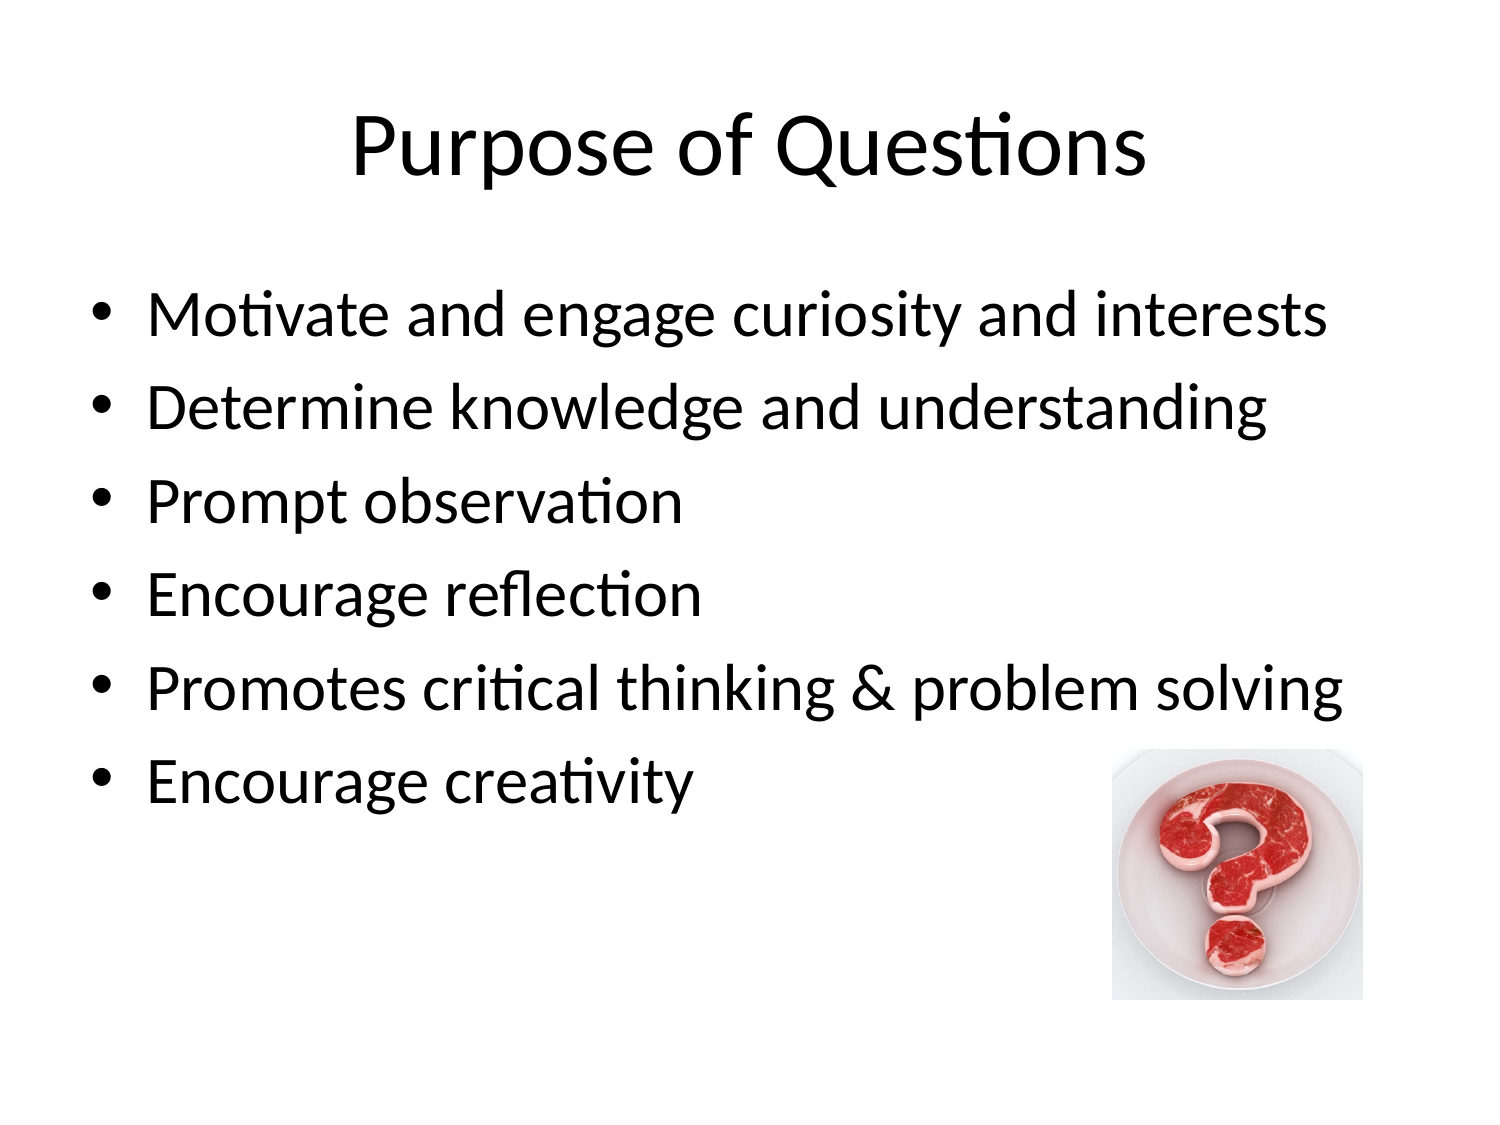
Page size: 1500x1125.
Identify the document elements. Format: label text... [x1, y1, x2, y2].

title Purpose of Questions [75, 45, 1425, 233]
list Motivate and engage curiosity and interests Determine knowledge and understanding Prompt observation Encourage reflection Promotes critical thinking & problem solving Encourage creativity [75, 262, 1425, 1005]
picture [1112, 749, 1363, 1001]
